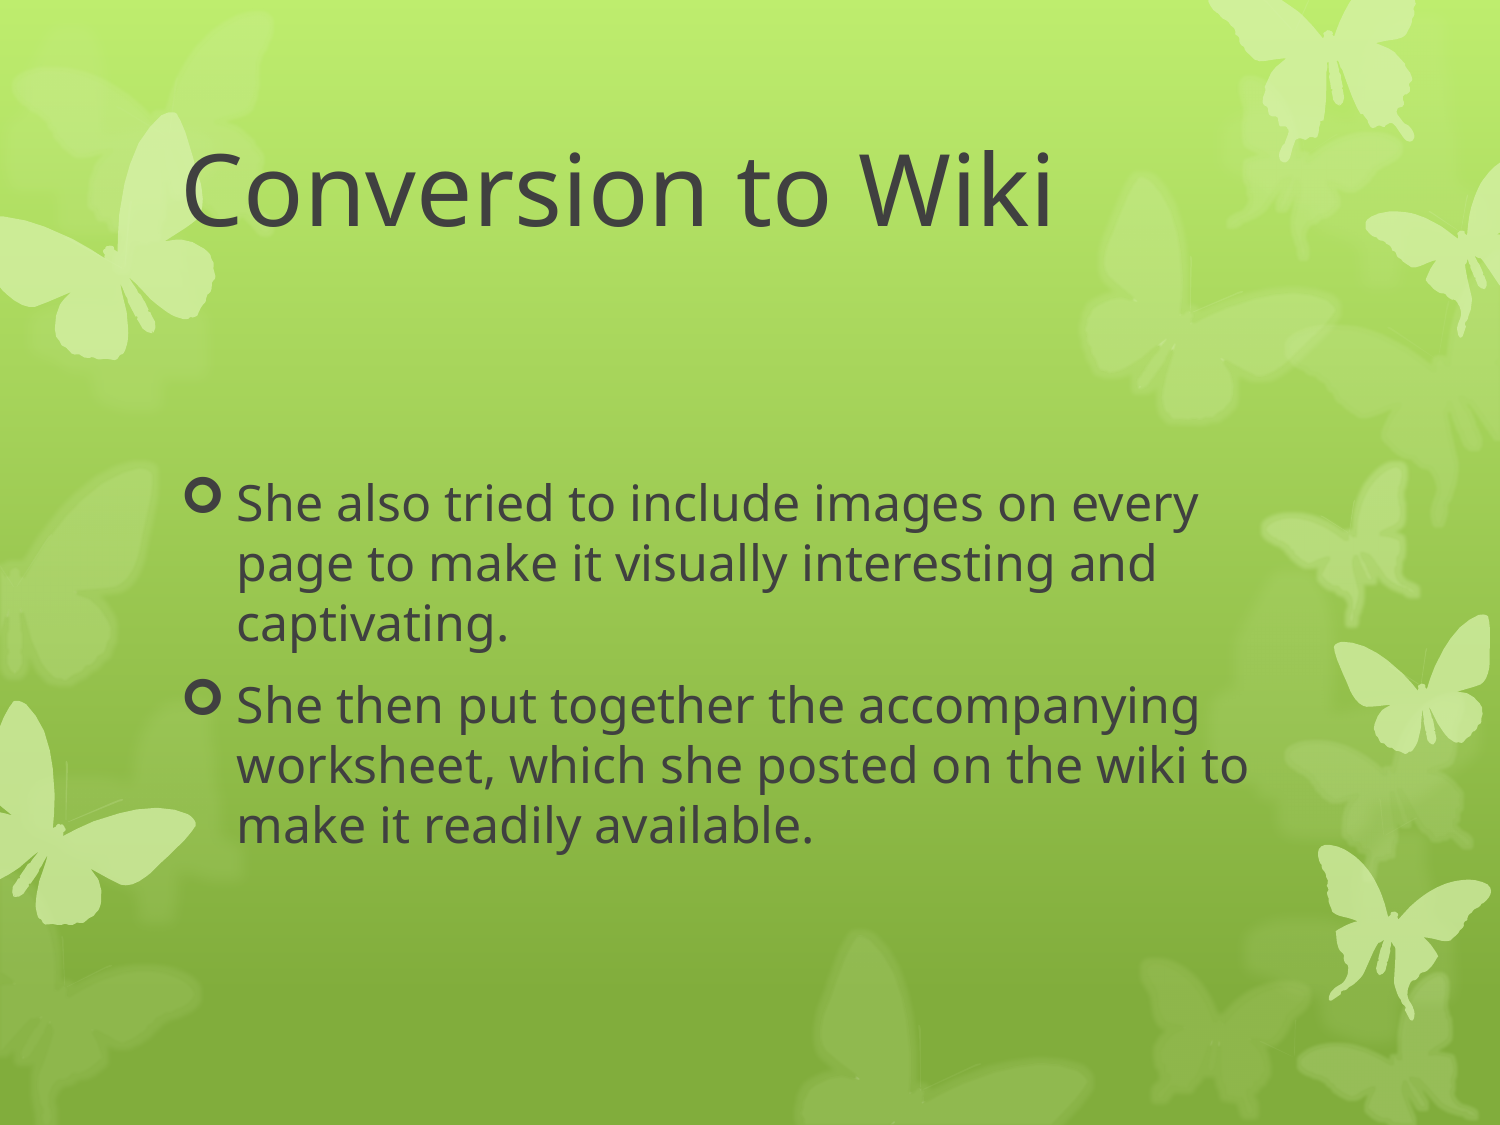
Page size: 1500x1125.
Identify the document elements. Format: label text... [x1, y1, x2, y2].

list She also tried to include images on every page to make it visually interesting and captivating. She then put together the accompanying worksheet, which she posted on the wiki to make it readily available. [165, 296, 1335, 962]
title Conversion to Wiki [165, 110, 1335, 263]
